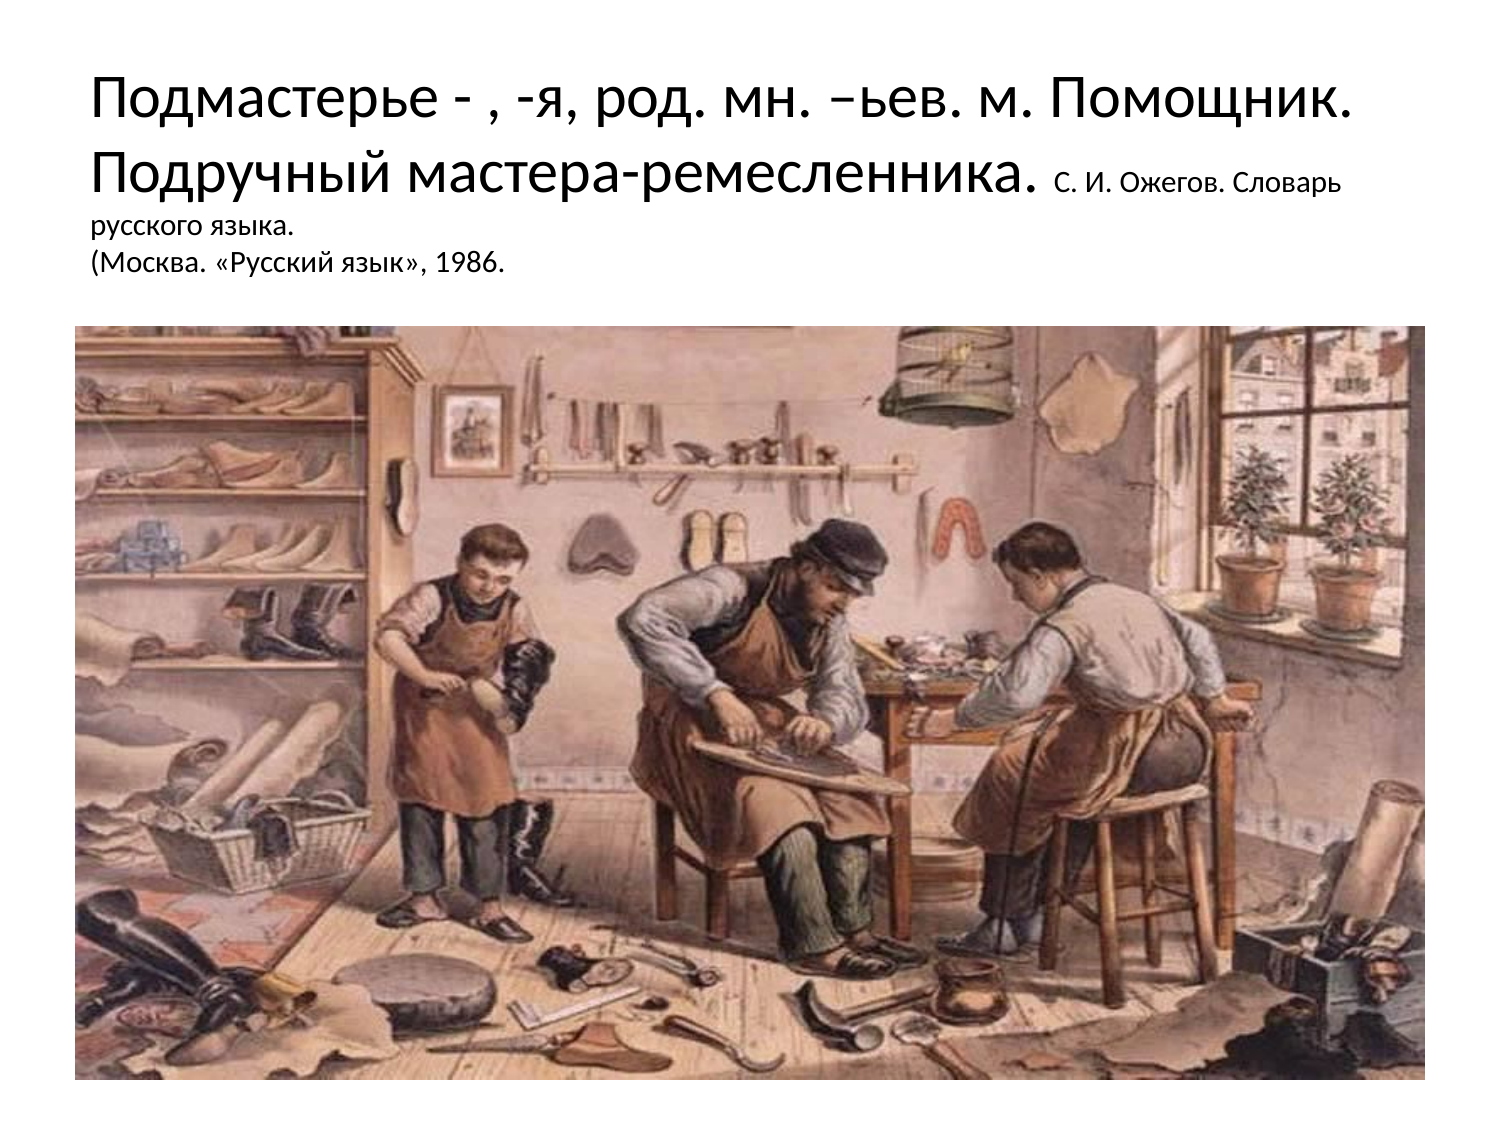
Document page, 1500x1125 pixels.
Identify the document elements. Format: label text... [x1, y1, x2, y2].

title Подмастерье - , -я, род. мн. –ьев. м. Помощник. Подручный мастера-ремесленника. С. И. Ожегов. Словарь русского языка. (Москва. «Русский язык», 1986. [75, 45, 1425, 325]
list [74, 326, 1426, 1081]
